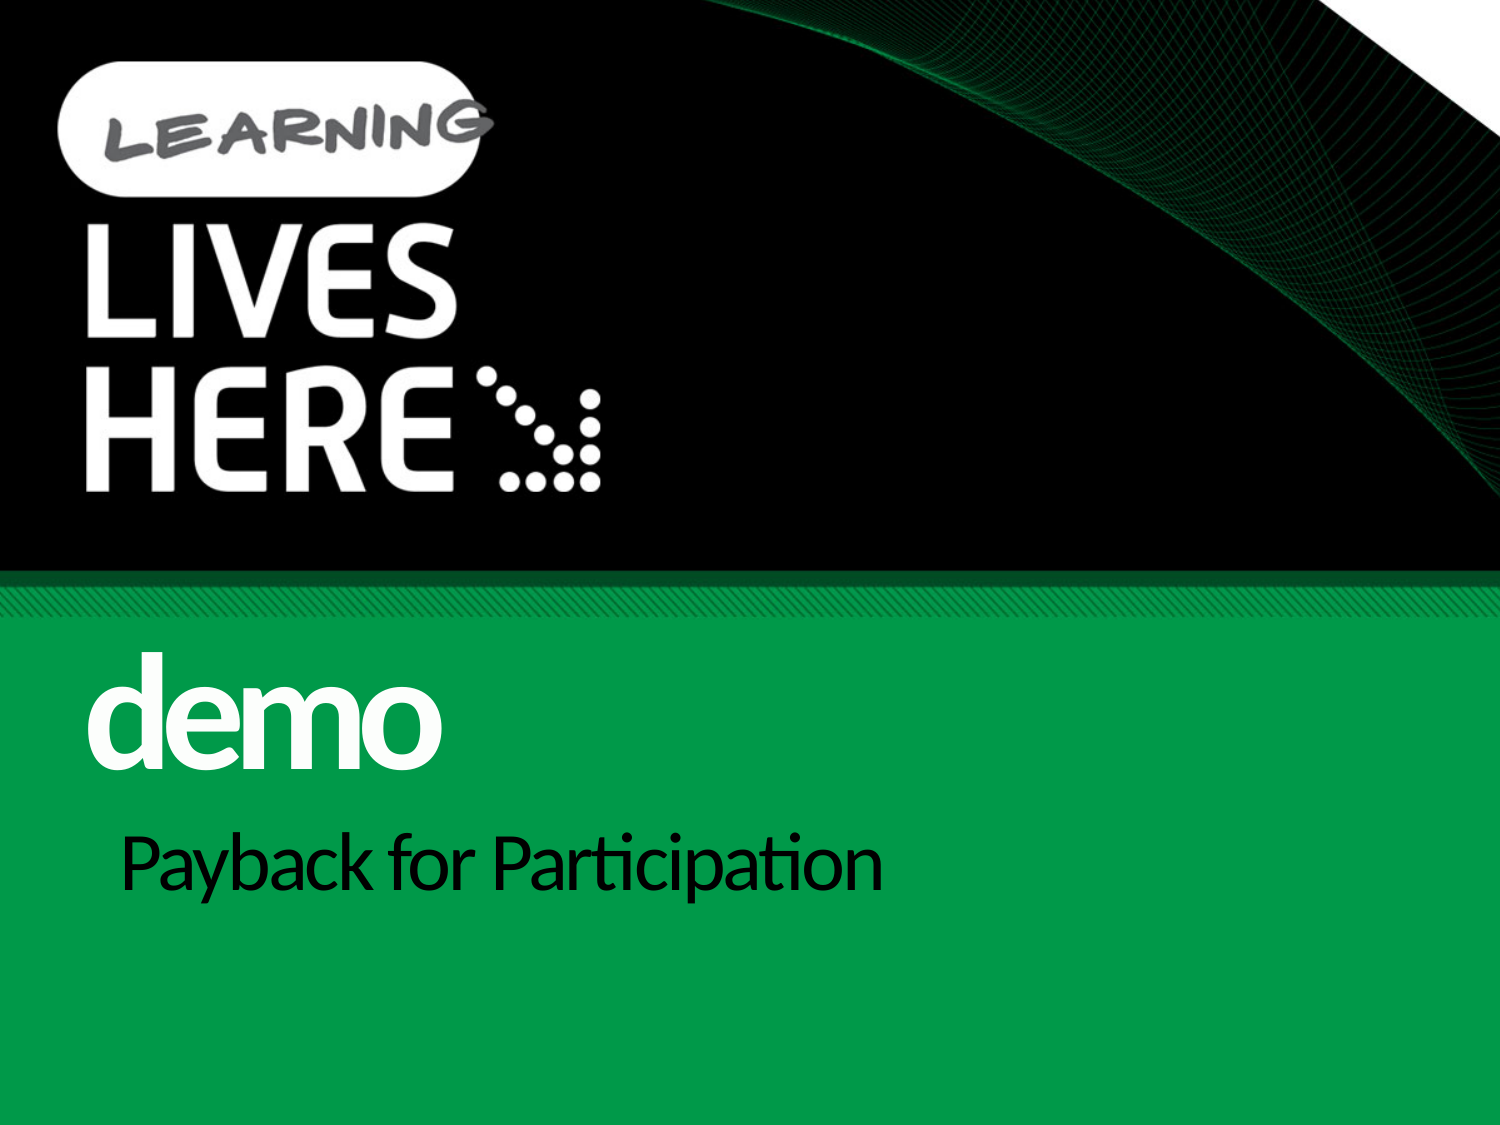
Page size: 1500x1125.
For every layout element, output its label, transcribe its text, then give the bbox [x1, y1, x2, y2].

picture [0, 0, 1500, 1125]
list demo [83, 625, 1344, 800]
title Payback for Participation [119, 818, 1375, 943]
